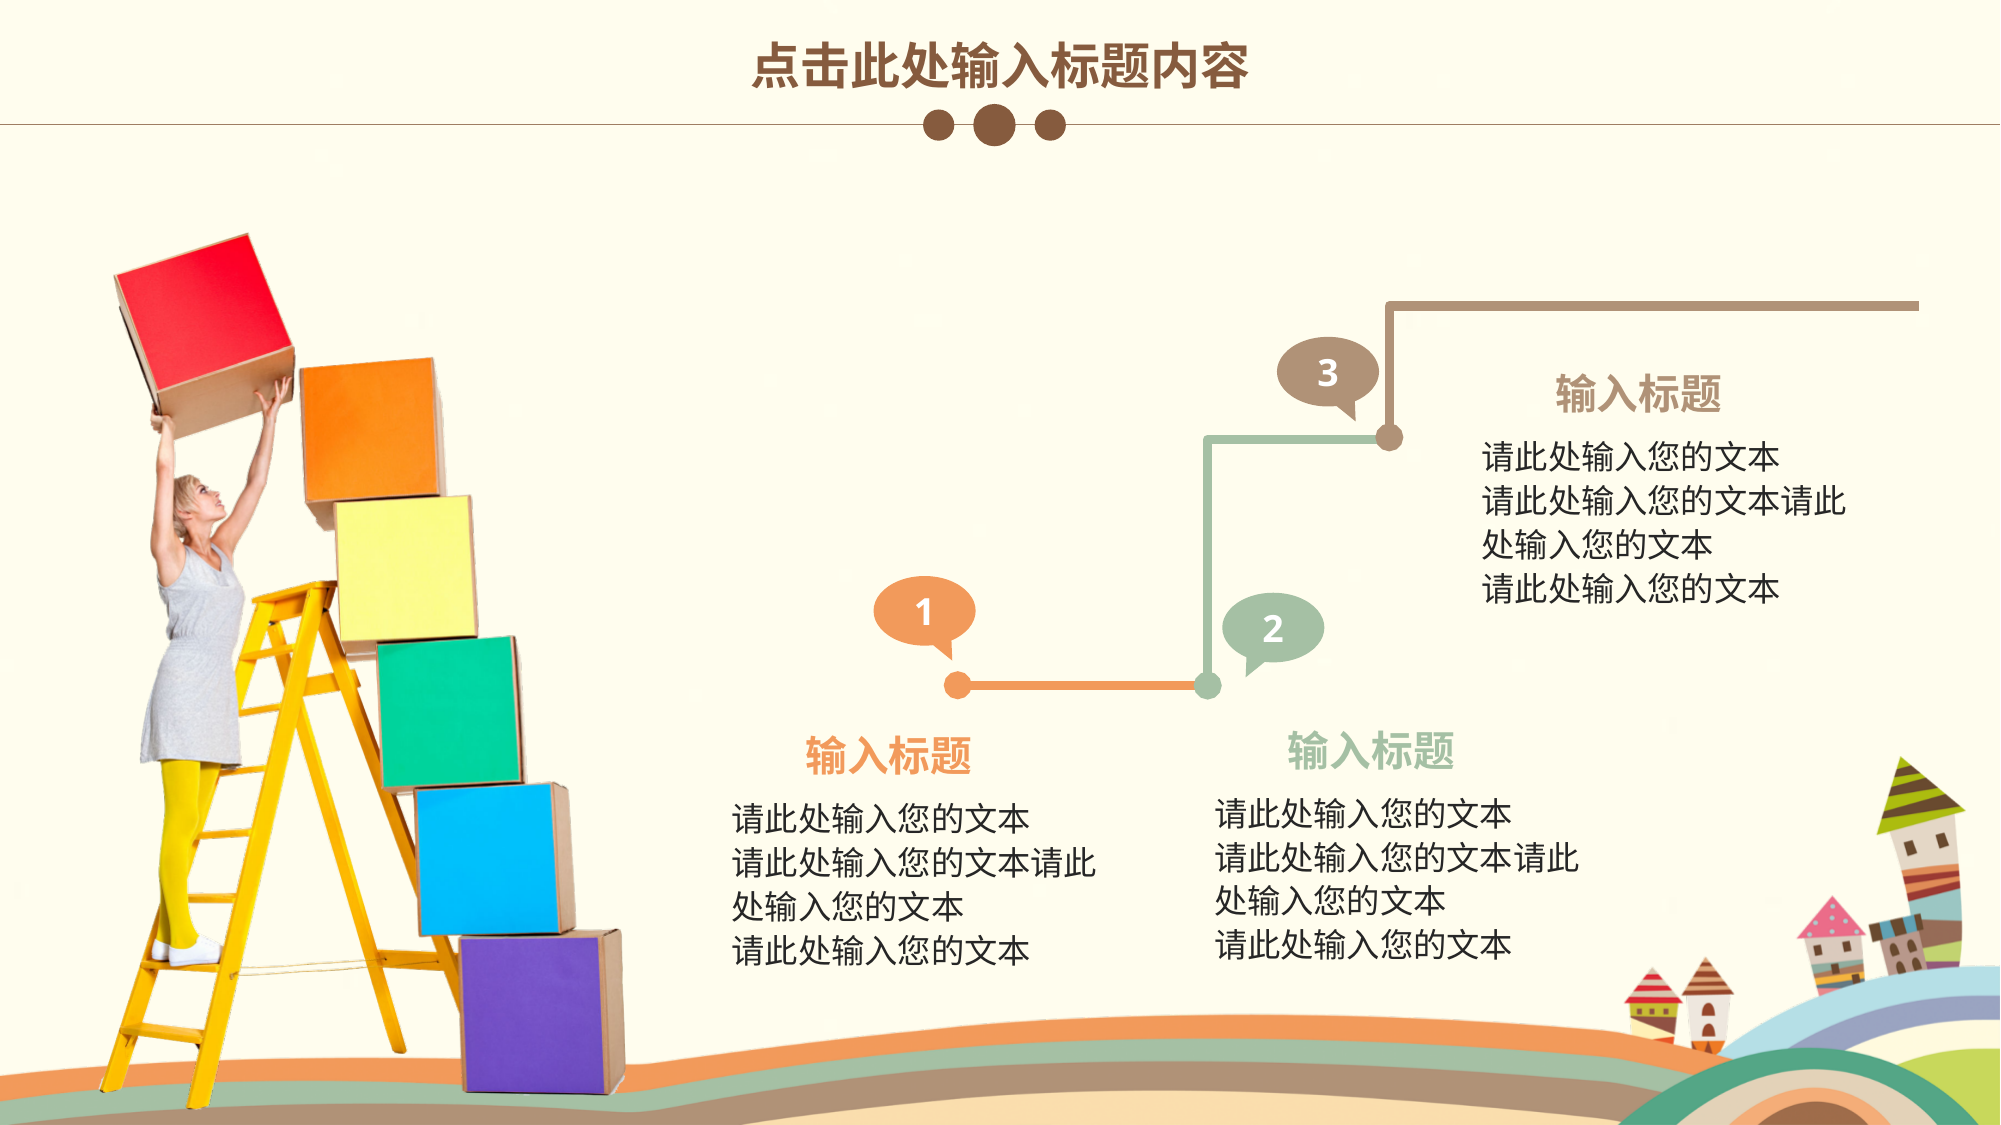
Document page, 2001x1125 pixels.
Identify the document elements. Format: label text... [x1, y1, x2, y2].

text_box 点击此处输入标题内容 [735, 26, 1266, 102]
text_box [717, 305, 1919, 1028]
picture [0, 125, 2000, 1125]
picture [0, 0, 2000, 124]
